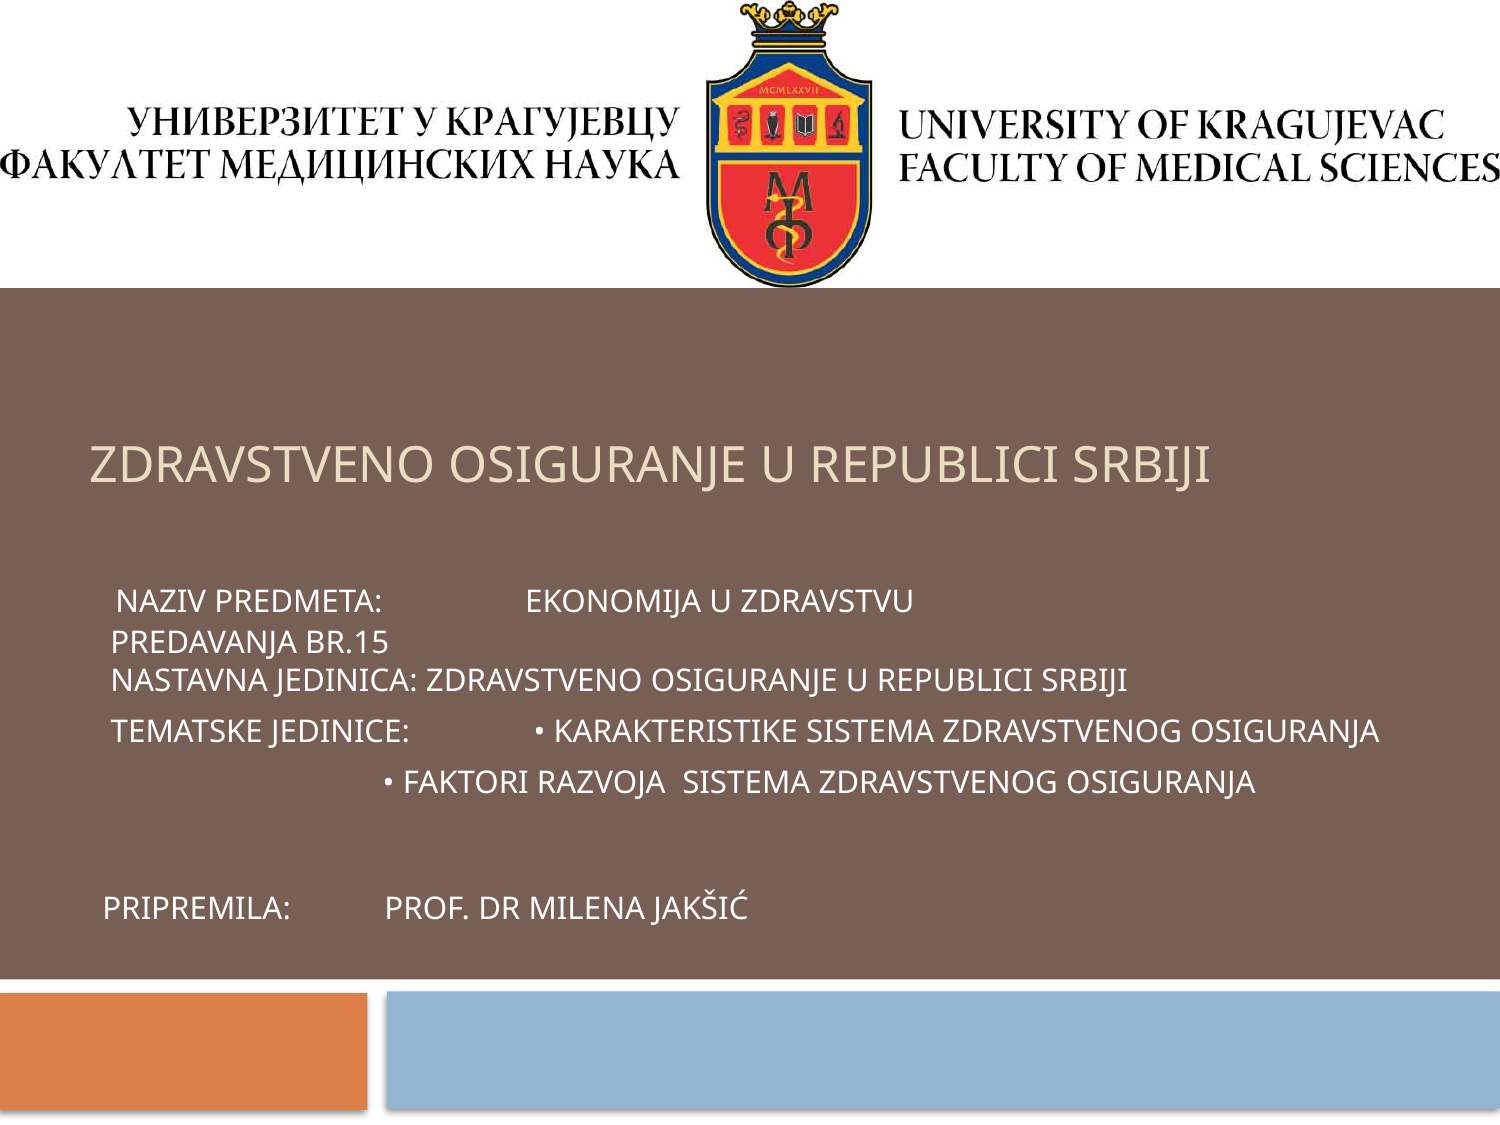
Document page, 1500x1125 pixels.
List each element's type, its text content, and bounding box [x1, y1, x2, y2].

subtitle NAZIV PREDMETA: EKONOMIJA U ZDRAVSTVU PREDAVANJA BR.15 NASTAVNA JEDINICA: ZDRAVSTVENO OSIGURANJE U REPUBLICI SRBIJI TEMATSKE JEDINICE: • KARAKTERISTIKE SISTEMA ZDRAVSTVENOG OSIGURANJA • FAKTORI RAZVOJA SISTEMA ZDRAVSTVENOG OSIGURANJA PRIPREMILA: PROF. DR MILENA JAKŠIĆ [87, 549, 1402, 938]
title ZDRAVSTVENO OSIGURANJE U REPUBLICI SRBIJI [75, 412, 1463, 500]
text_box [399, 1085, 1500, 1125]
picture [0, 0, 1500, 288]
